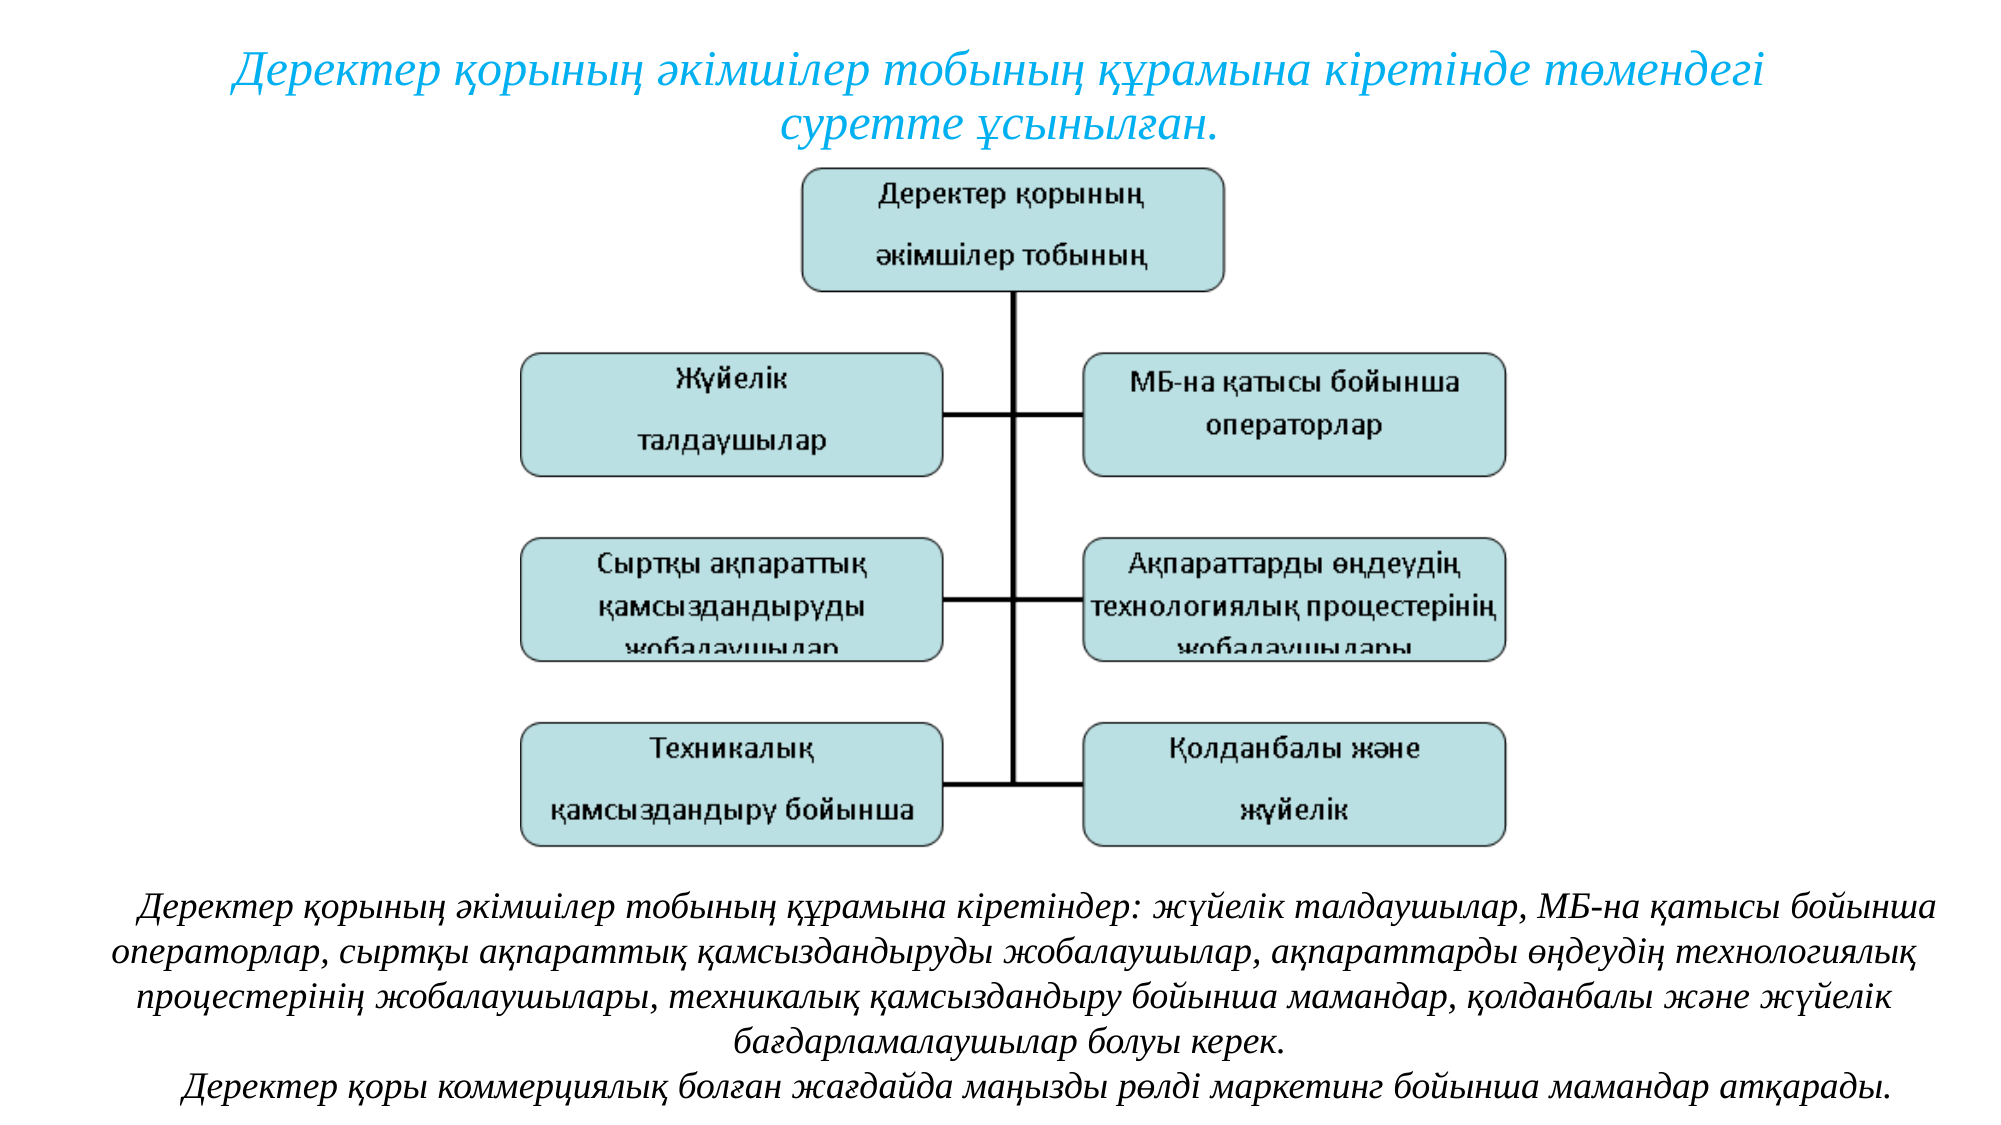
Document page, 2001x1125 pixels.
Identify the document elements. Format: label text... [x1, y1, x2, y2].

text_box Деректер қорының әкімшілер тобының құрамына кіретіндер: жүйелік талдаушылар, МБ-на қатысы бойынша операторлар, сыртқы ақпараттық қамсыздандыруды жобалаушылар, ақпараттарды өңдеудің технологиялық процестерінің жобалаушылары, техникалық қамсыздандыру бойынша мамандар, қолданбалы және жүйелік бағдарламалаушылар болуы керек. Деректер қоры коммерциялық болған жағдайда маңызды рөлді маркетинг бойынша мамандар атқарады. [62, 874, 1967, 1114]
title Деректер қорының әкімшілер тобының құрамына кіретінде төмендегі суретте ұсынылған. [137, 59, 1863, 193]
picture [520, 166, 1510, 849]
